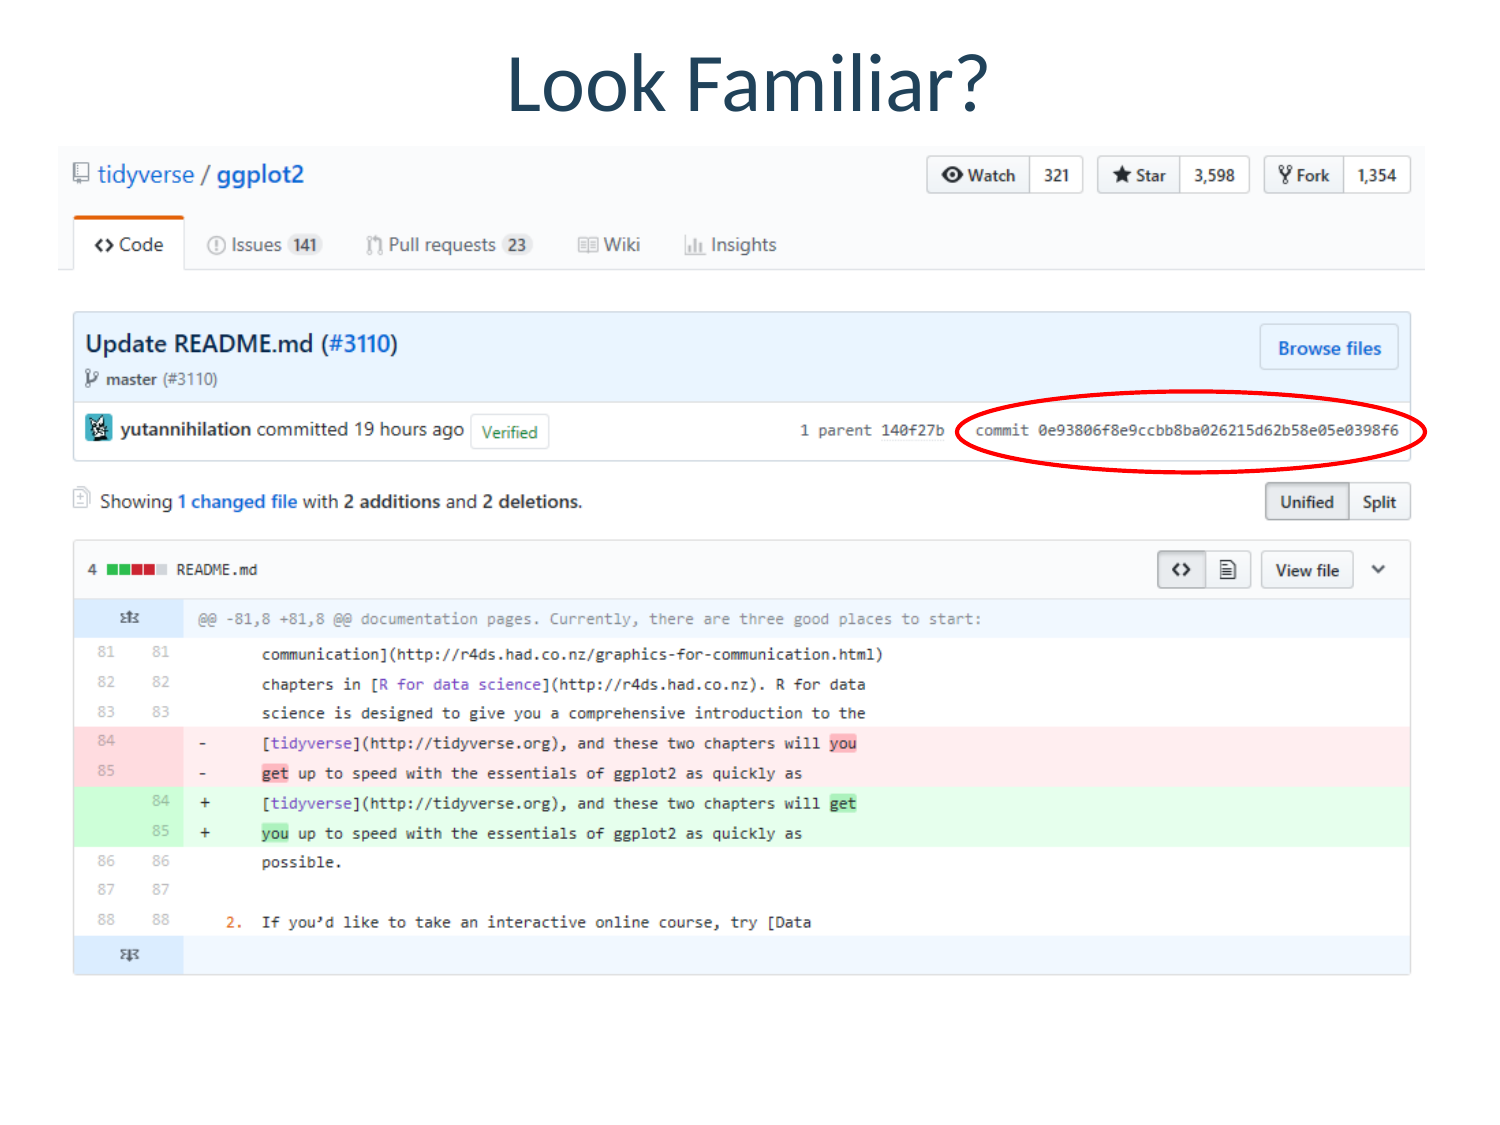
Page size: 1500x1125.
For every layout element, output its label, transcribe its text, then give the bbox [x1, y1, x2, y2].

title Look Familiar? [0, 9, 1500, 147]
picture [58, 146, 1426, 993]
